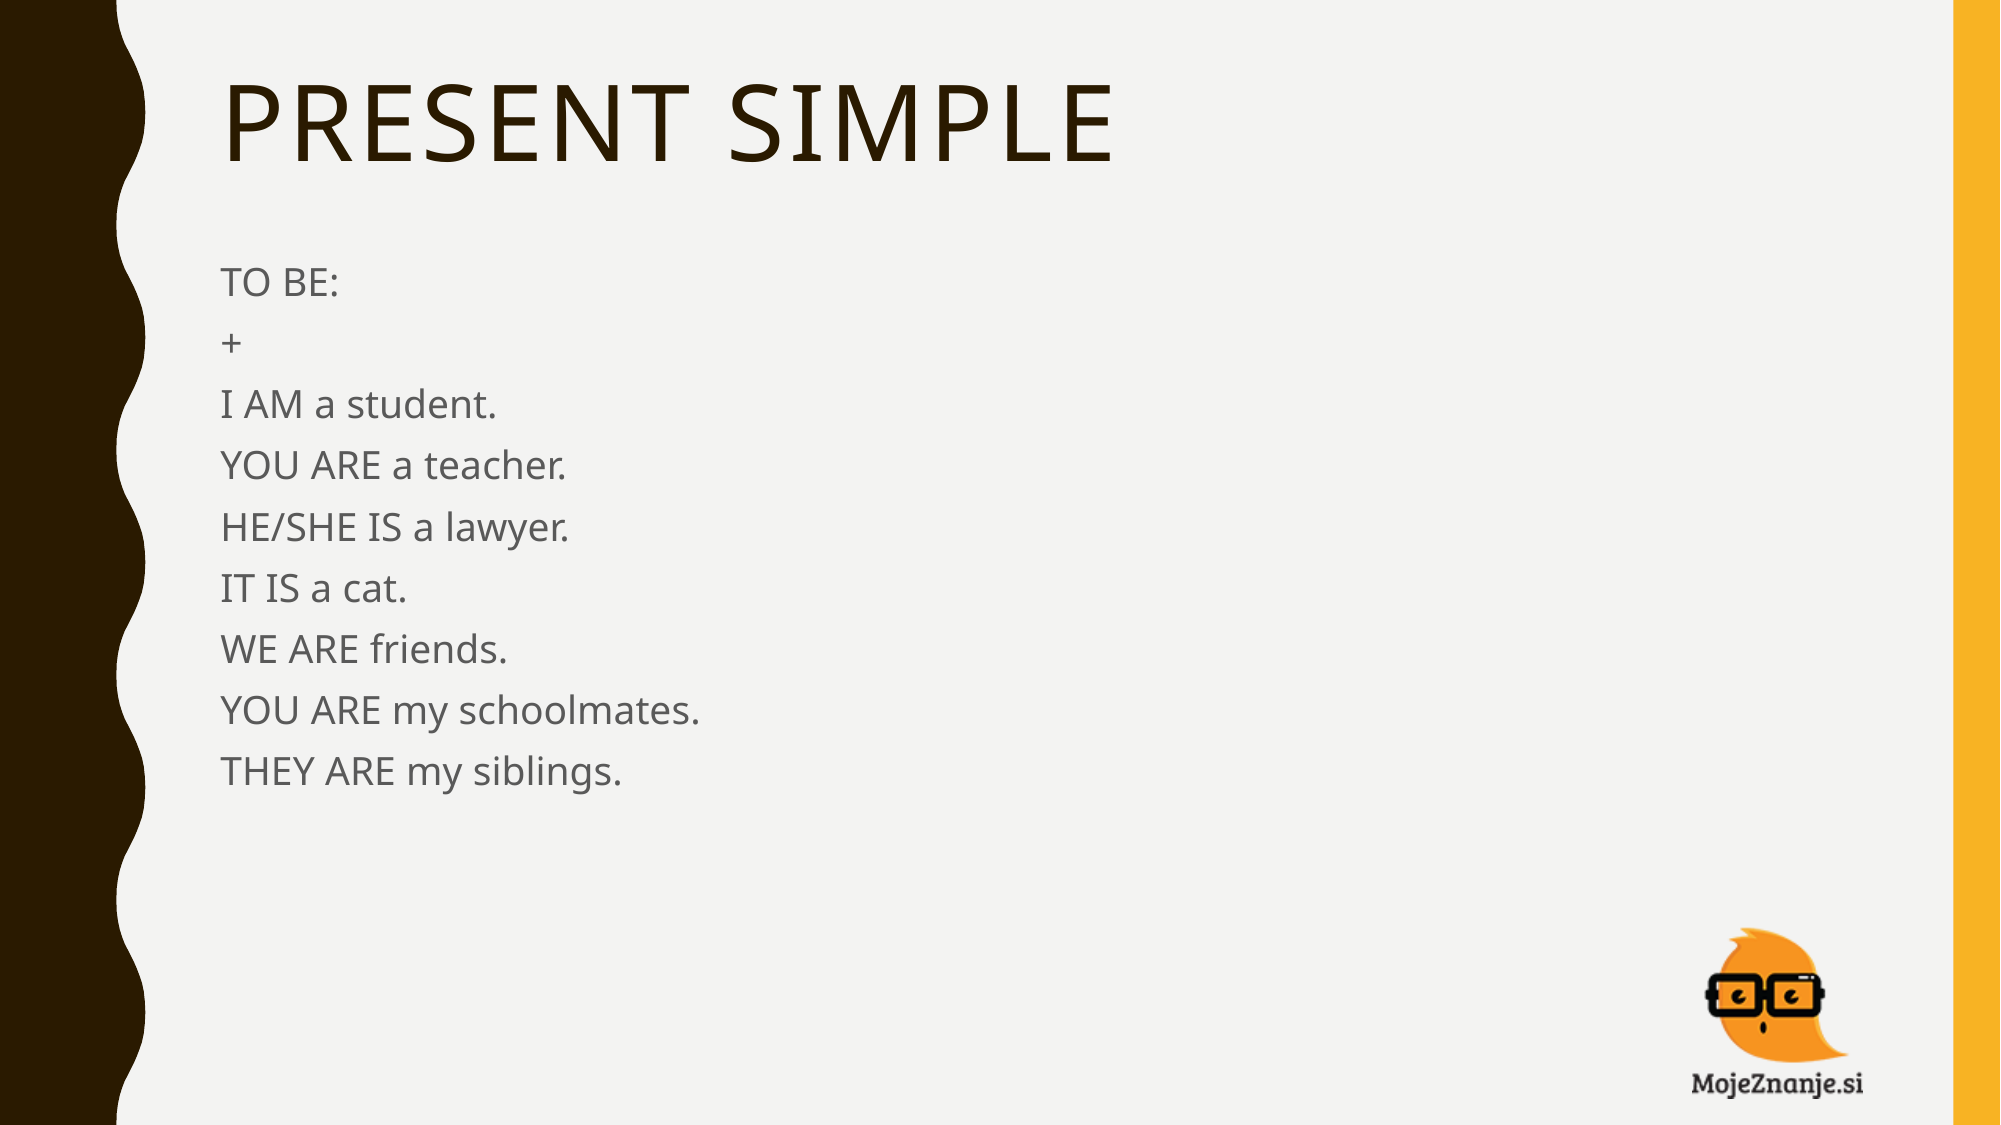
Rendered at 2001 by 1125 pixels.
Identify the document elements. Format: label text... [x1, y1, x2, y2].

list TO BE: + I AM a student. YOU ARE a teacher. HE/SHE IS a lawyer. IT IS a cat. WE ARE friends. YOU ARE my schoolmates. THEY ARE my siblings. [205, 245, 1875, 983]
picture [1692, 983, 1863, 1099]
title PRESENT SIMPLE [205, 62, 1875, 245]
